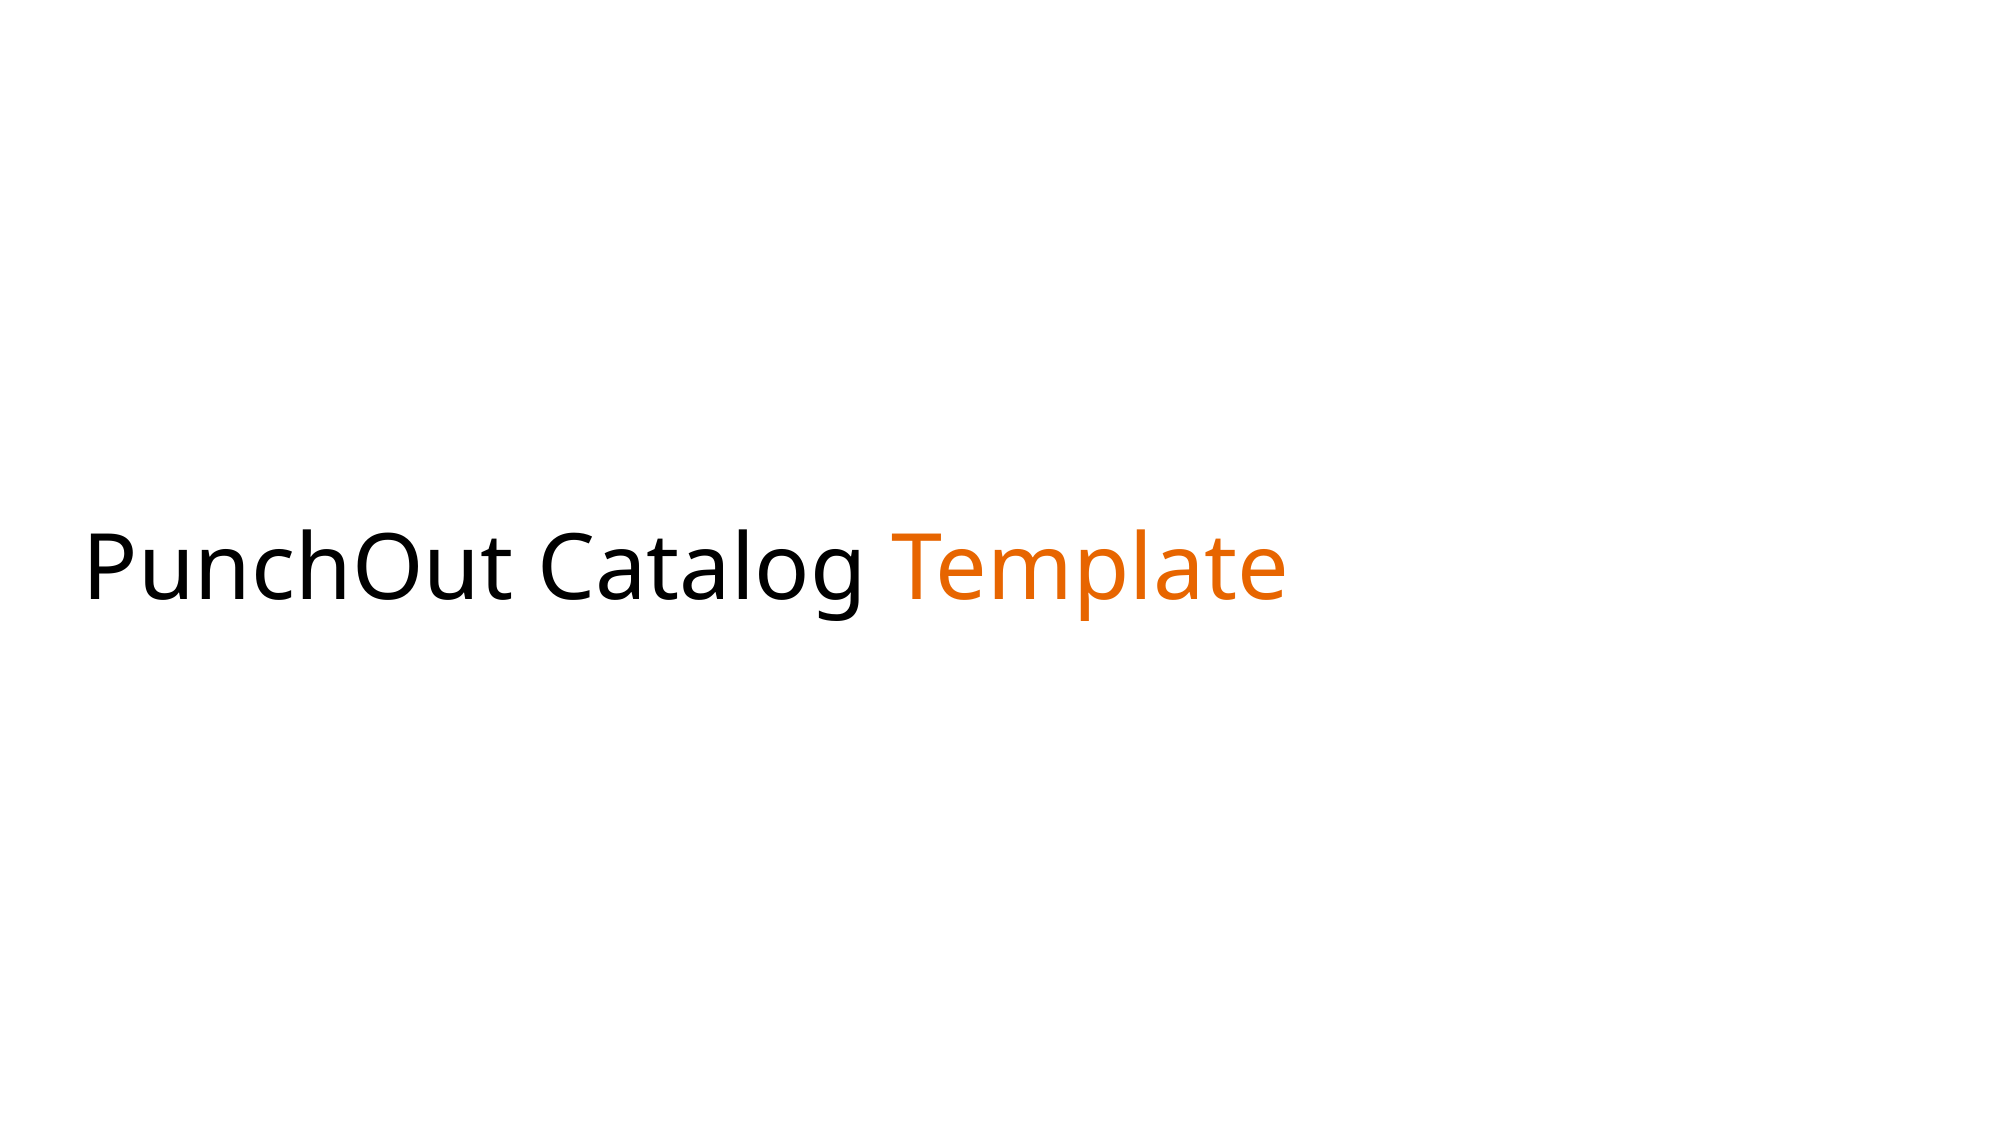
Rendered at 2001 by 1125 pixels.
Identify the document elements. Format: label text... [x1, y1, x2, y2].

title PunchOut Catalog Template [82, 506, 1918, 619]
